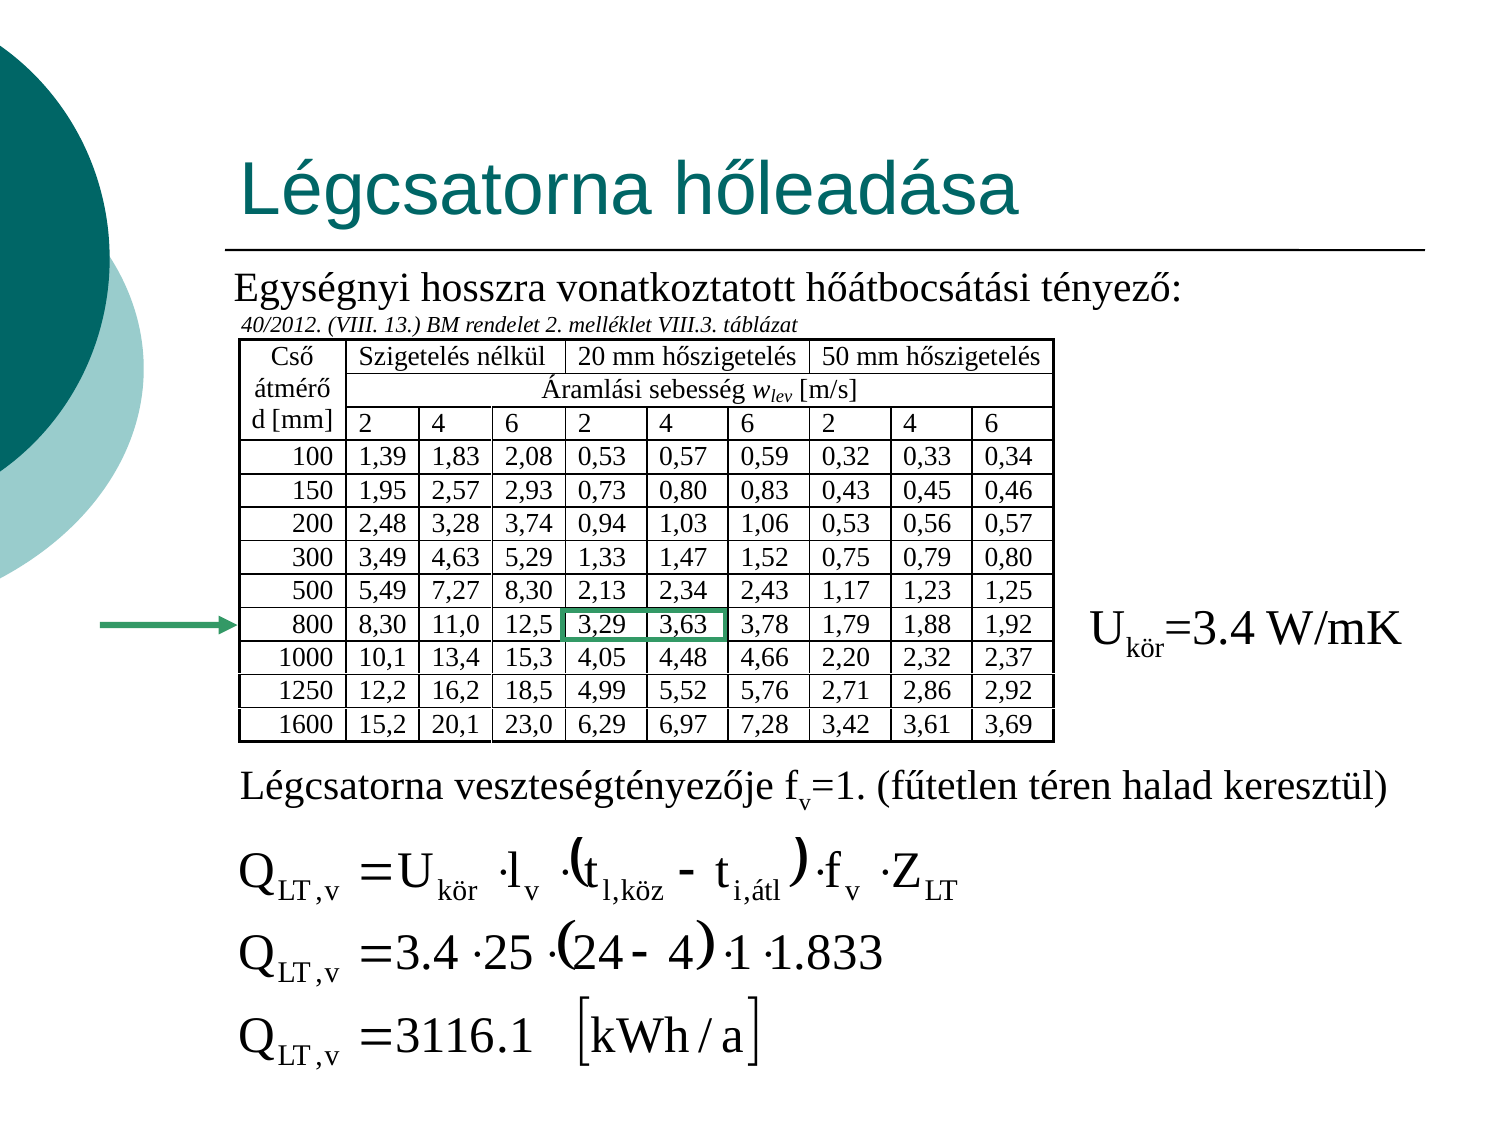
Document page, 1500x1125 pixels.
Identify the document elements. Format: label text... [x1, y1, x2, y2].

text_box [99, 618, 232, 632]
text_box 40/2012. (VIII. 13.) BM rendelet 2. melléklet VIII.3. táblázat [226, 302, 1164, 345]
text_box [230, 837, 970, 1082]
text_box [237, 337, 1309, 776]
title Légcsatorna hőleadása [224, 49, 1425, 237]
text_box Ukör=3.4 W/mK [1312, 587, 1475, 671]
list Egységnyi hosszra vonatkoztatott hőátbocsátási tényező: [187, 262, 1419, 335]
text_box Légcsatorna veszteségtényezője fv=1. (fűtetlen téren halad keresztül) [224, 755, 1438, 817]
